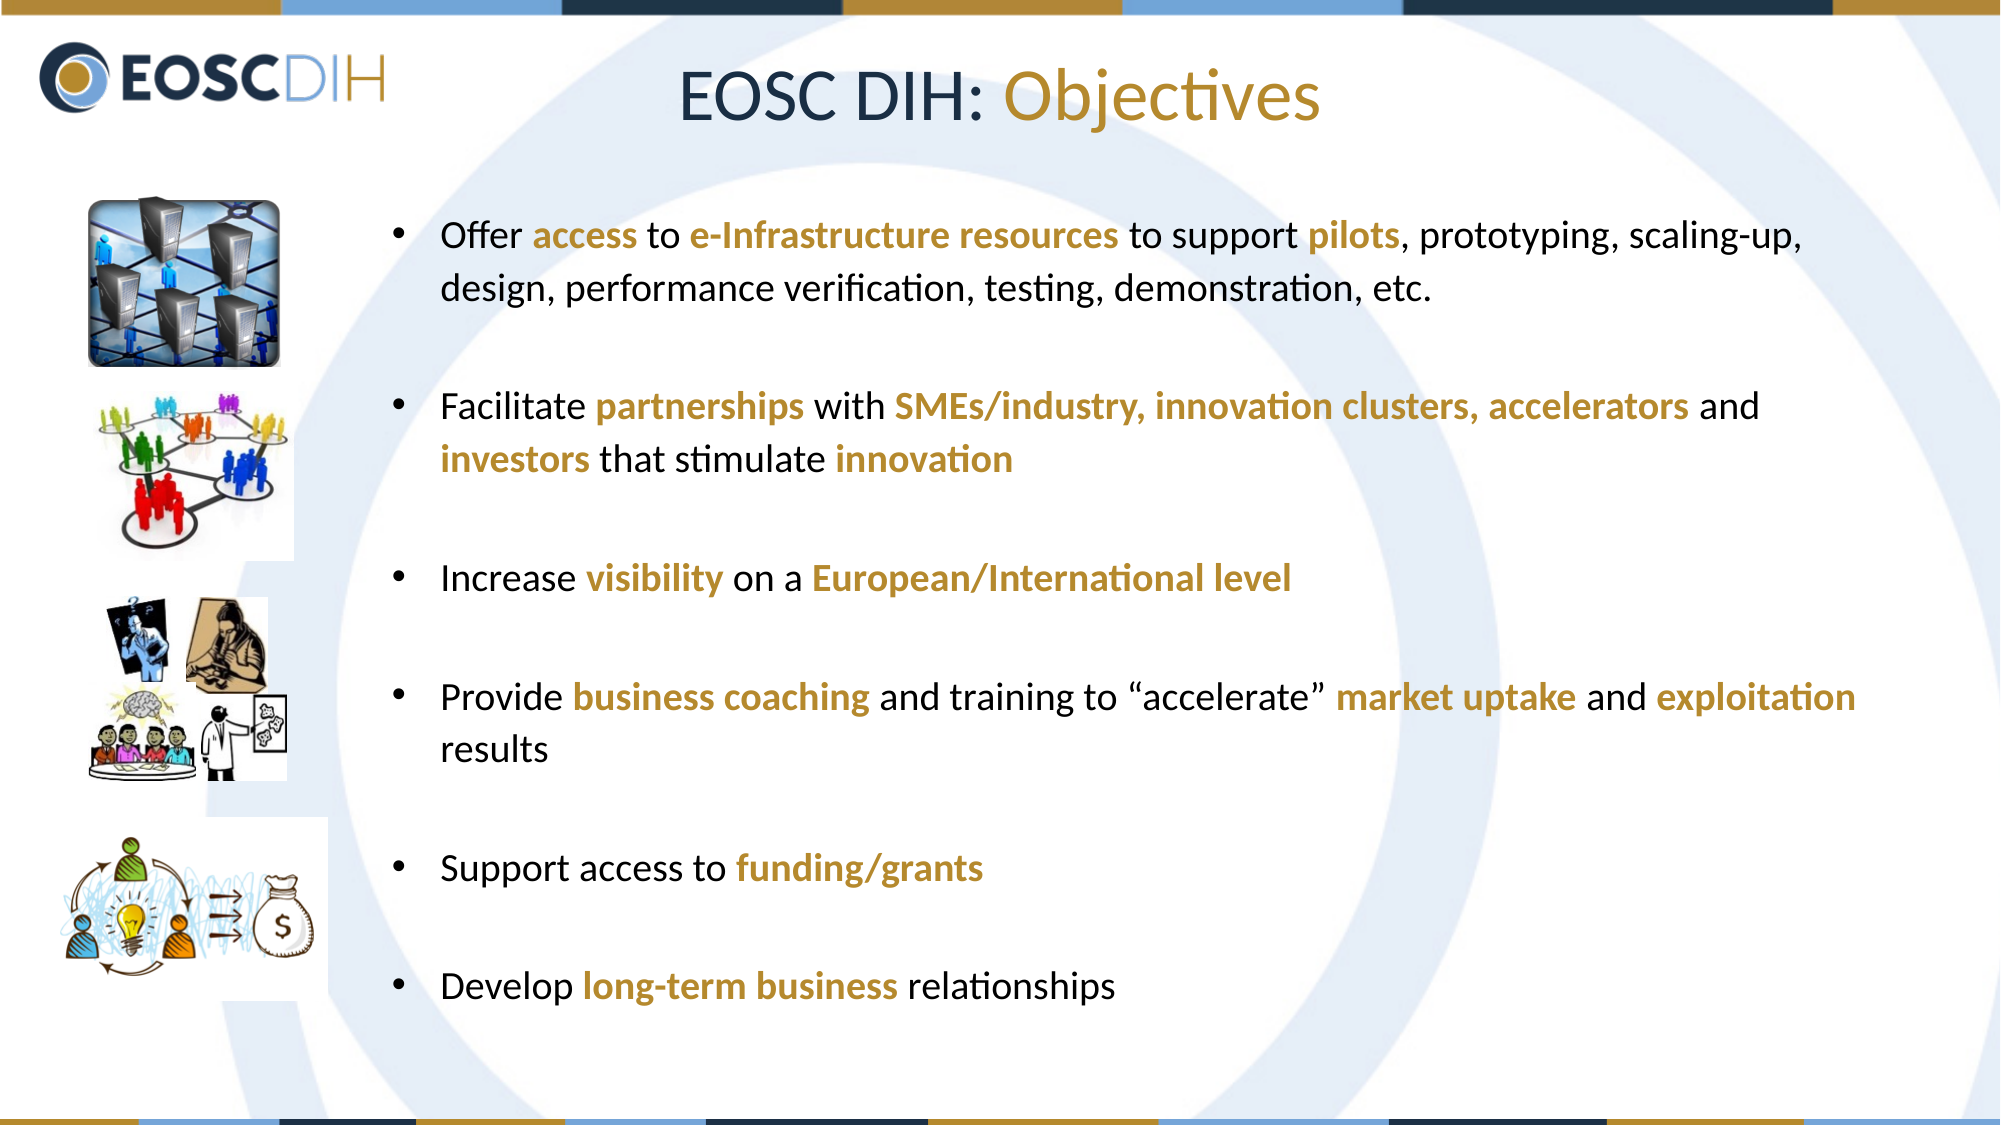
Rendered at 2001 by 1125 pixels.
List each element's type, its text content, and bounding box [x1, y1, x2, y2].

picture [0, 0, 2001, 1125]
list EOSC DIH: Objectives [0, 26, 2000, 153]
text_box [88, 596, 287, 781]
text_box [88, 196, 282, 371]
text_box Offer access to e-Infrastructure resources to support pilots, prototyping, scaling-up, design, performance verification, testing, demonstration, etc. Facilitate partnerships with SMEs/industry, innovation clusters, accelerators and investors that stimulate innovation Increase visibility on a European/International level Provide business coaching and training to “accelerate” market uptake and exploitation results Support access to funding/grants Develop long-term business relationships [377, 196, 1910, 1024]
